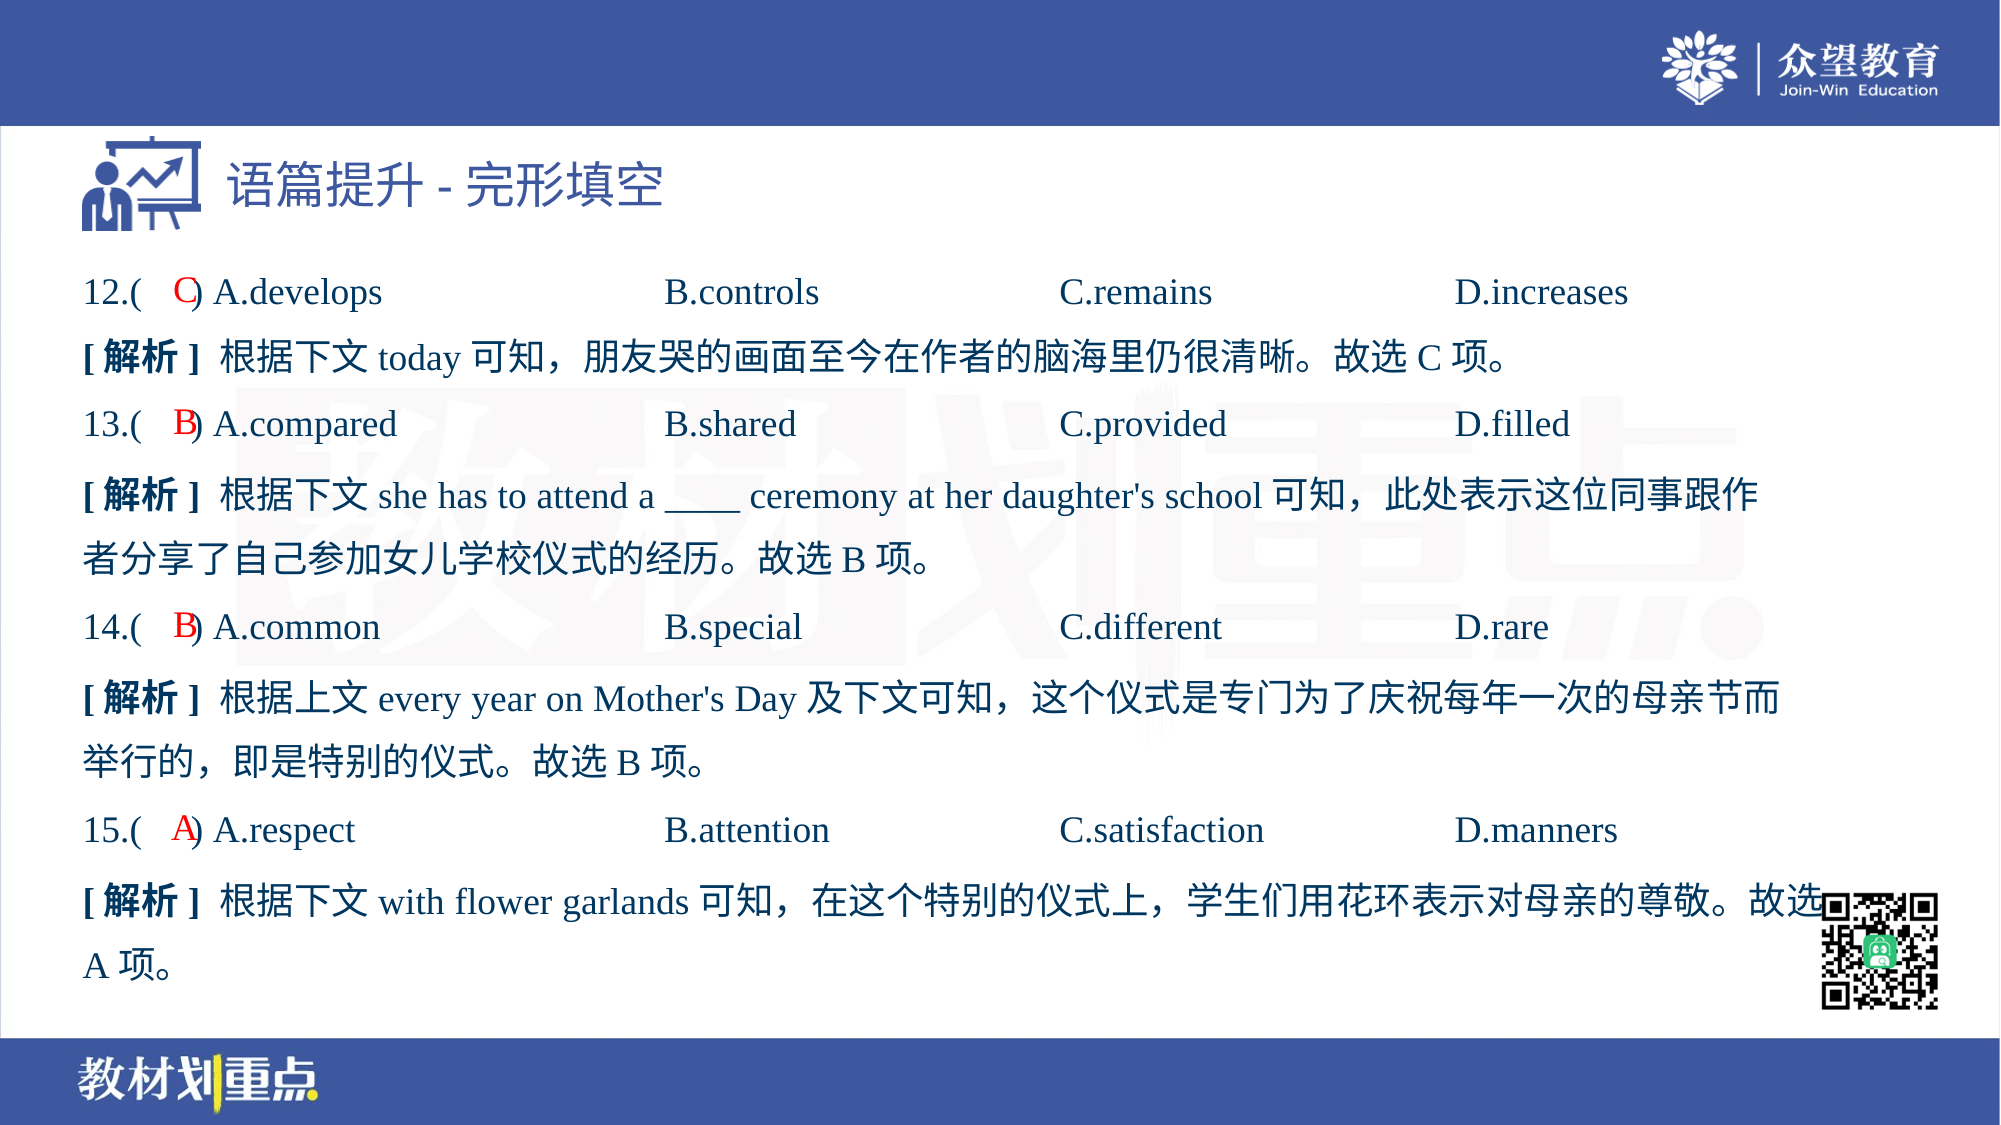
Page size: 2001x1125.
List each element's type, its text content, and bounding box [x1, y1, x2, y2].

text_box [解析] 根据上文every year on Mother's Day及下文可知，这个仪式是专门为了庆祝每年一次的母亲节而 举行的，即是特别的仪式。故选B项。 [82, 650, 1817, 777]
text_box C [159, 245, 212, 304]
text_box [解析] 根据下文with flower garlands可知，在这个特别的仪式上，学生们用花环表示对母亲的尊敬。故选 A项。 [82, 853, 1817, 980]
text_box [解析] 根据下文she has to attend a ____ ceremony at her daughter's school可知，此处表示这位同事跟作 者分享了自己参加女儿学校仪式的经历。故选B项。 [82, 446, 1817, 574]
text_box 12.( ) A.develops B.controls C.remains D.increases [82, 247, 1817, 306]
text_box A [157, 783, 212, 842]
text_box B [159, 377, 212, 436]
text_box 14.( ) A.common B.special C.different D.rare [82, 582, 1817, 641]
text_box 13.( ) A.compared B.shared C.provided D.filled [82, 379, 1817, 438]
text_box B [159, 580, 212, 639]
text_box [解析] 根据下文today可知，朋友哭的画面至今在作者的脑海里仍很清晰。故选C项。 [82, 313, 1817, 371]
picture [0, 0, 2000, 1125]
text_box 15.( ) A.respect B.attention C.satisfaction D.manners [82, 785, 1817, 844]
